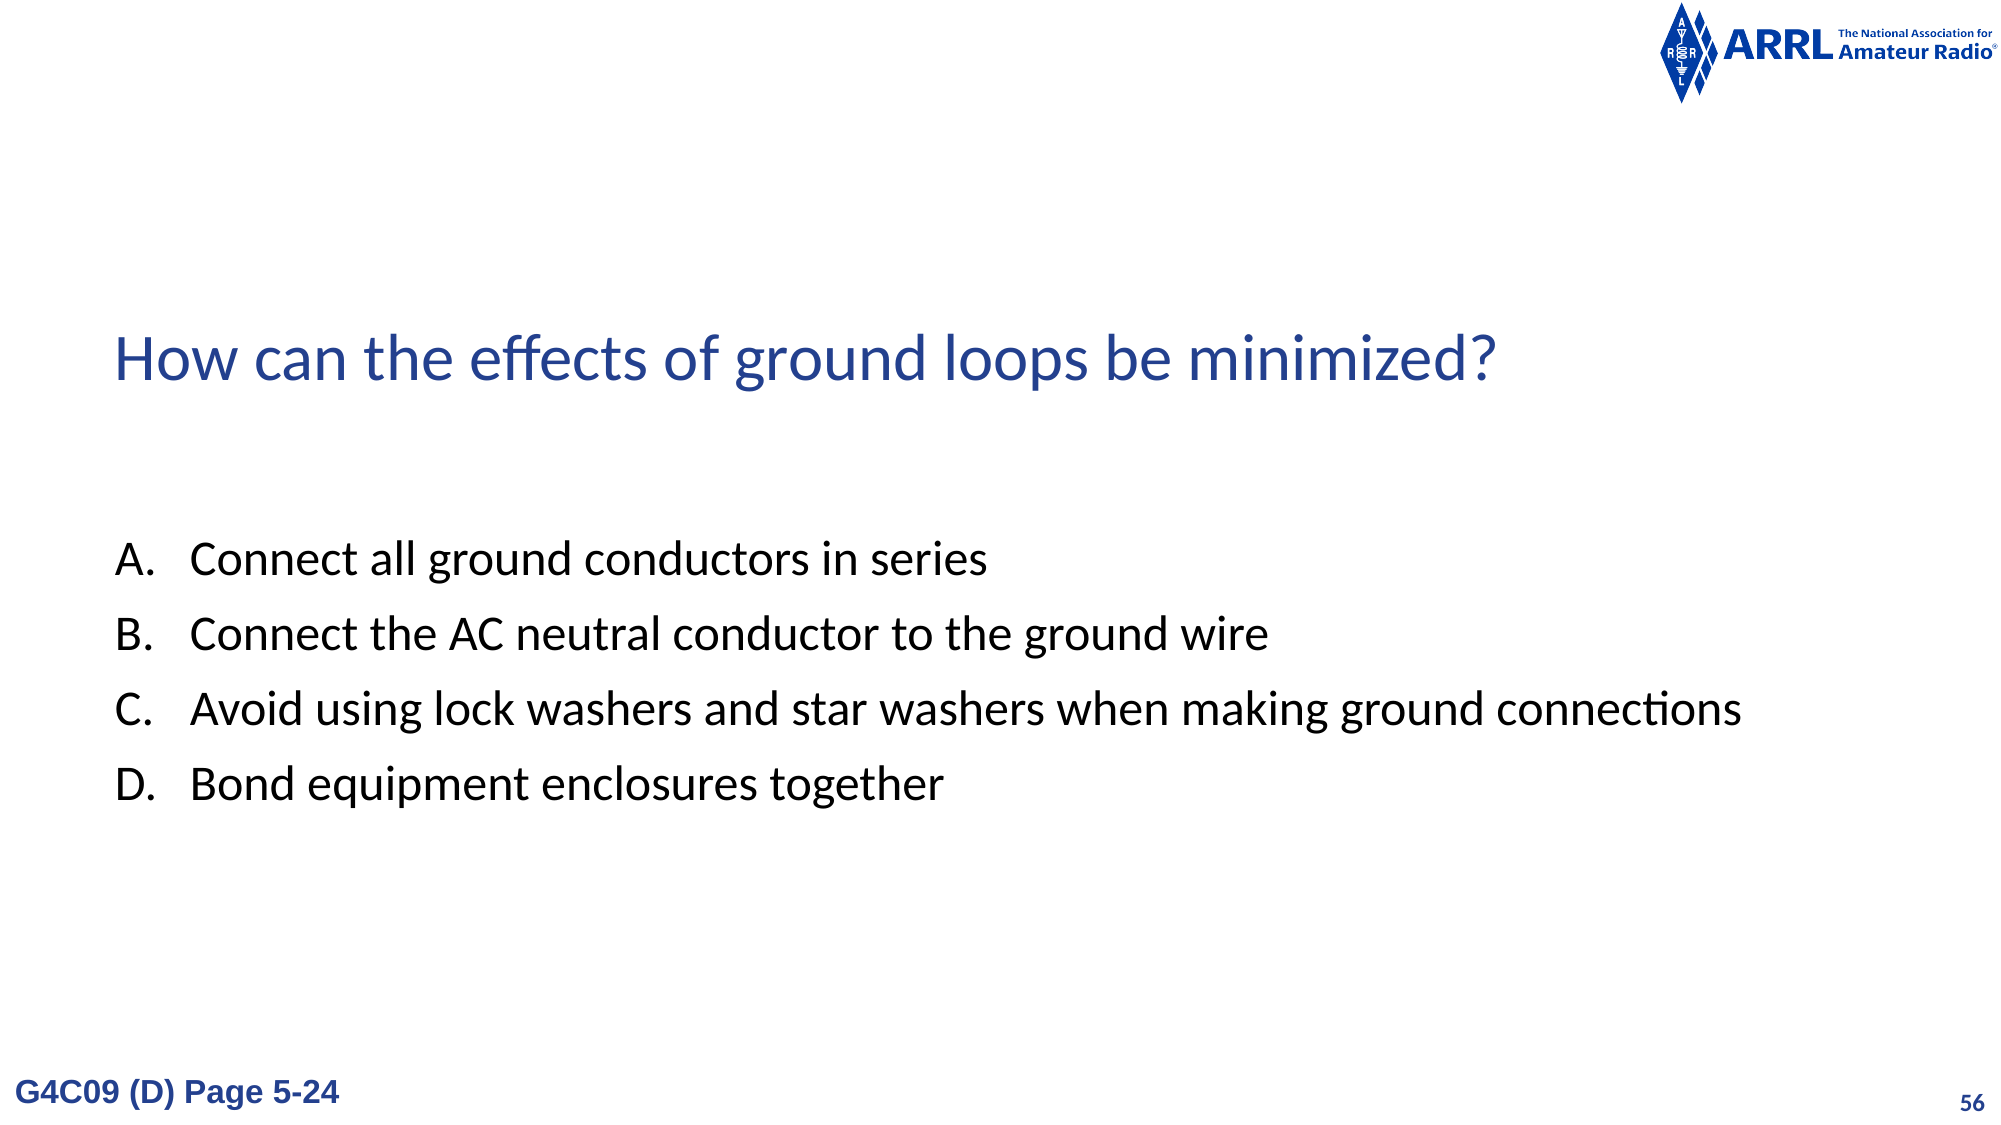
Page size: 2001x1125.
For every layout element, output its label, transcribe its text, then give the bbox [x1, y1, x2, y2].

picture [1658, 0, 1999, 106]
text_box 56 [1899, 1079, 2000, 1125]
title How can the effects of ground loops be minimized? [99, 249, 1900, 468]
list Connect all ground conductors in series Connect the AC neutral conductor to the ground wire Avoid using lock washers and star washers when making ground connections Bond equipment enclosures together [99, 525, 1900, 1005]
text_box G4C09 (D) Page 5-24 [0, 1062, 1313, 1118]
